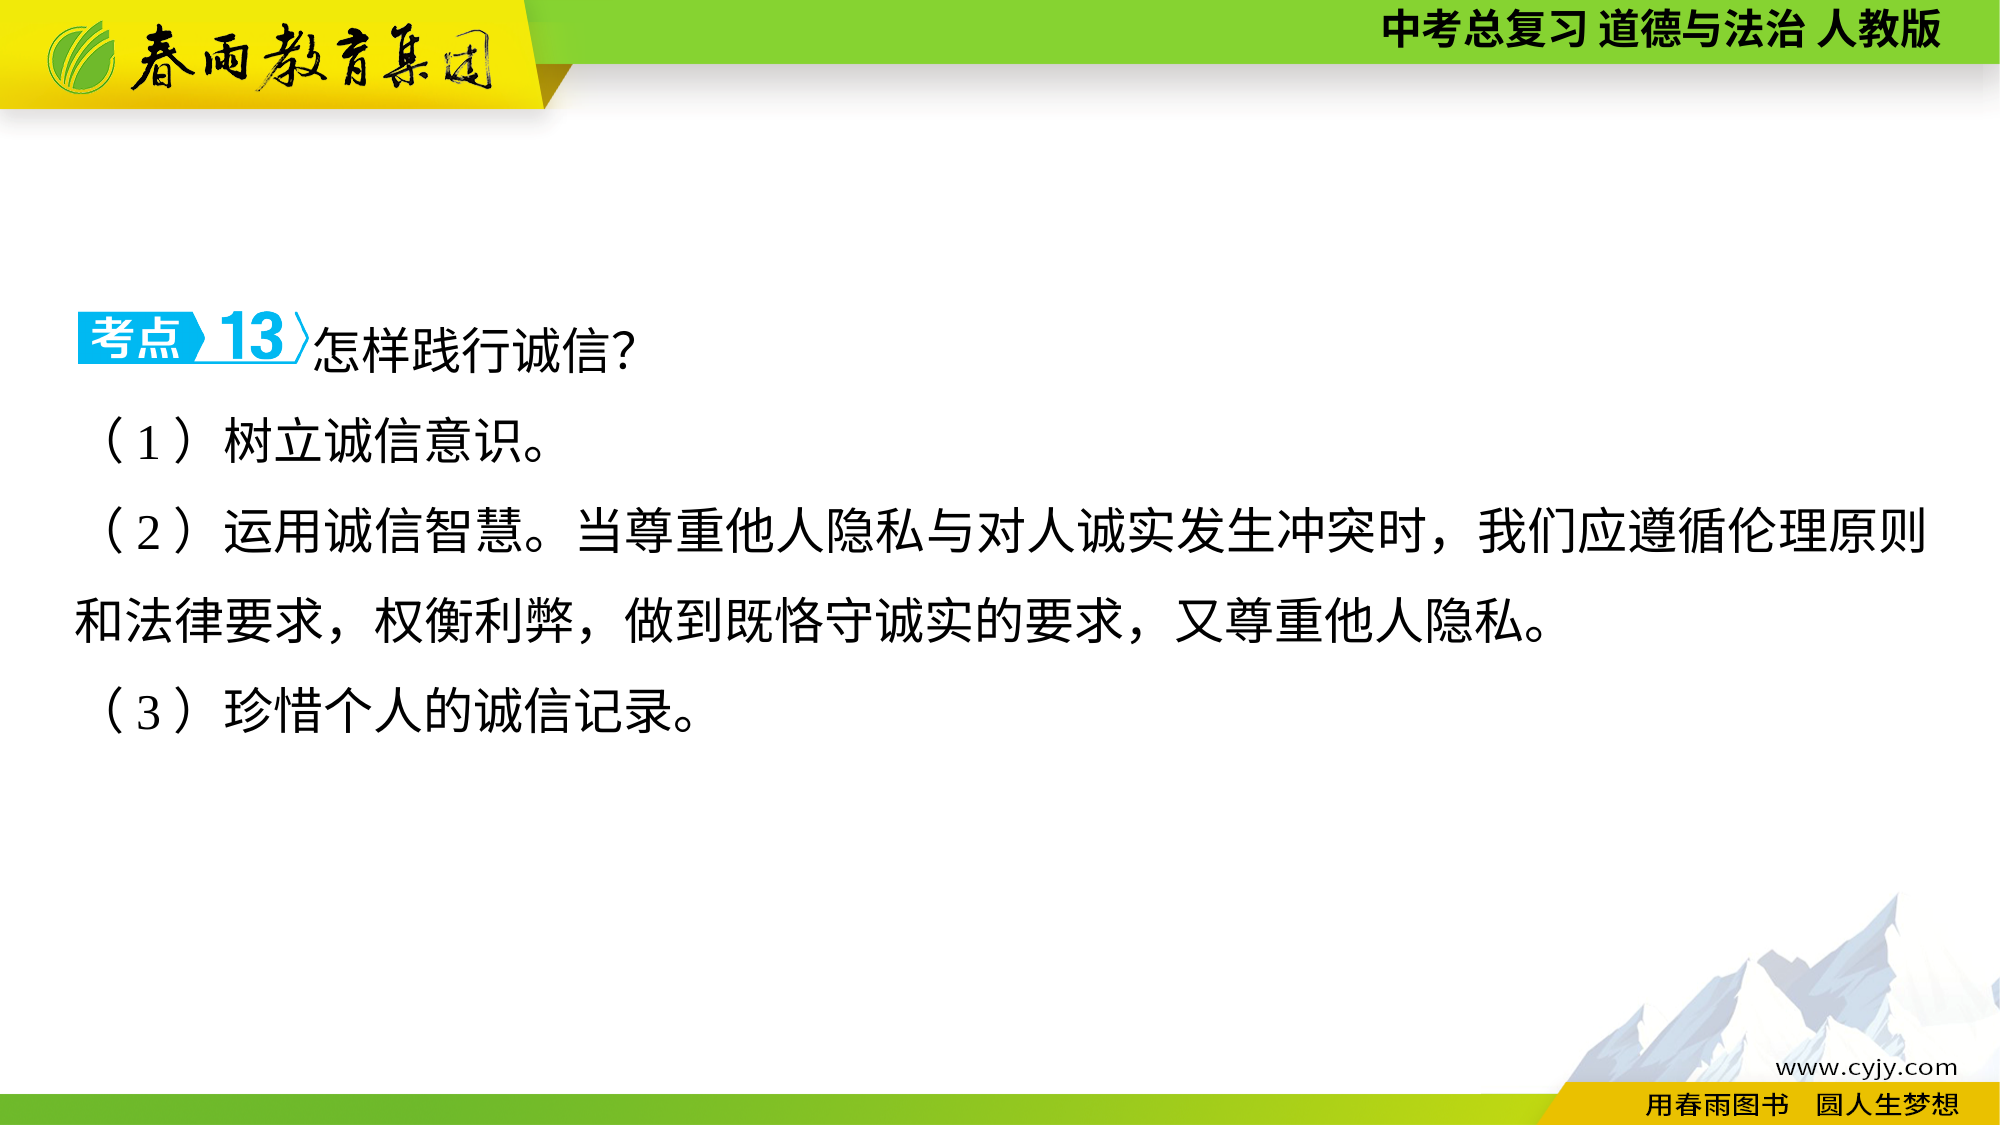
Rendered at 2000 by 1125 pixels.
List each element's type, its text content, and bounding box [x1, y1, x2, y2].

picture [0, 0, 2000, 1125]
list 怎样践行诚信？ （1）树立诚信意识。 （2）运用诚信智慧。当尊重他人隐私与对人诚实发生冲突时，我们应遵循伦理原则和法律要求，权衡利弊，做到既恪守诚实的要求，又尊重他人隐私。 （3）珍惜个人的诚信记录。 [59, 281, 1944, 740]
